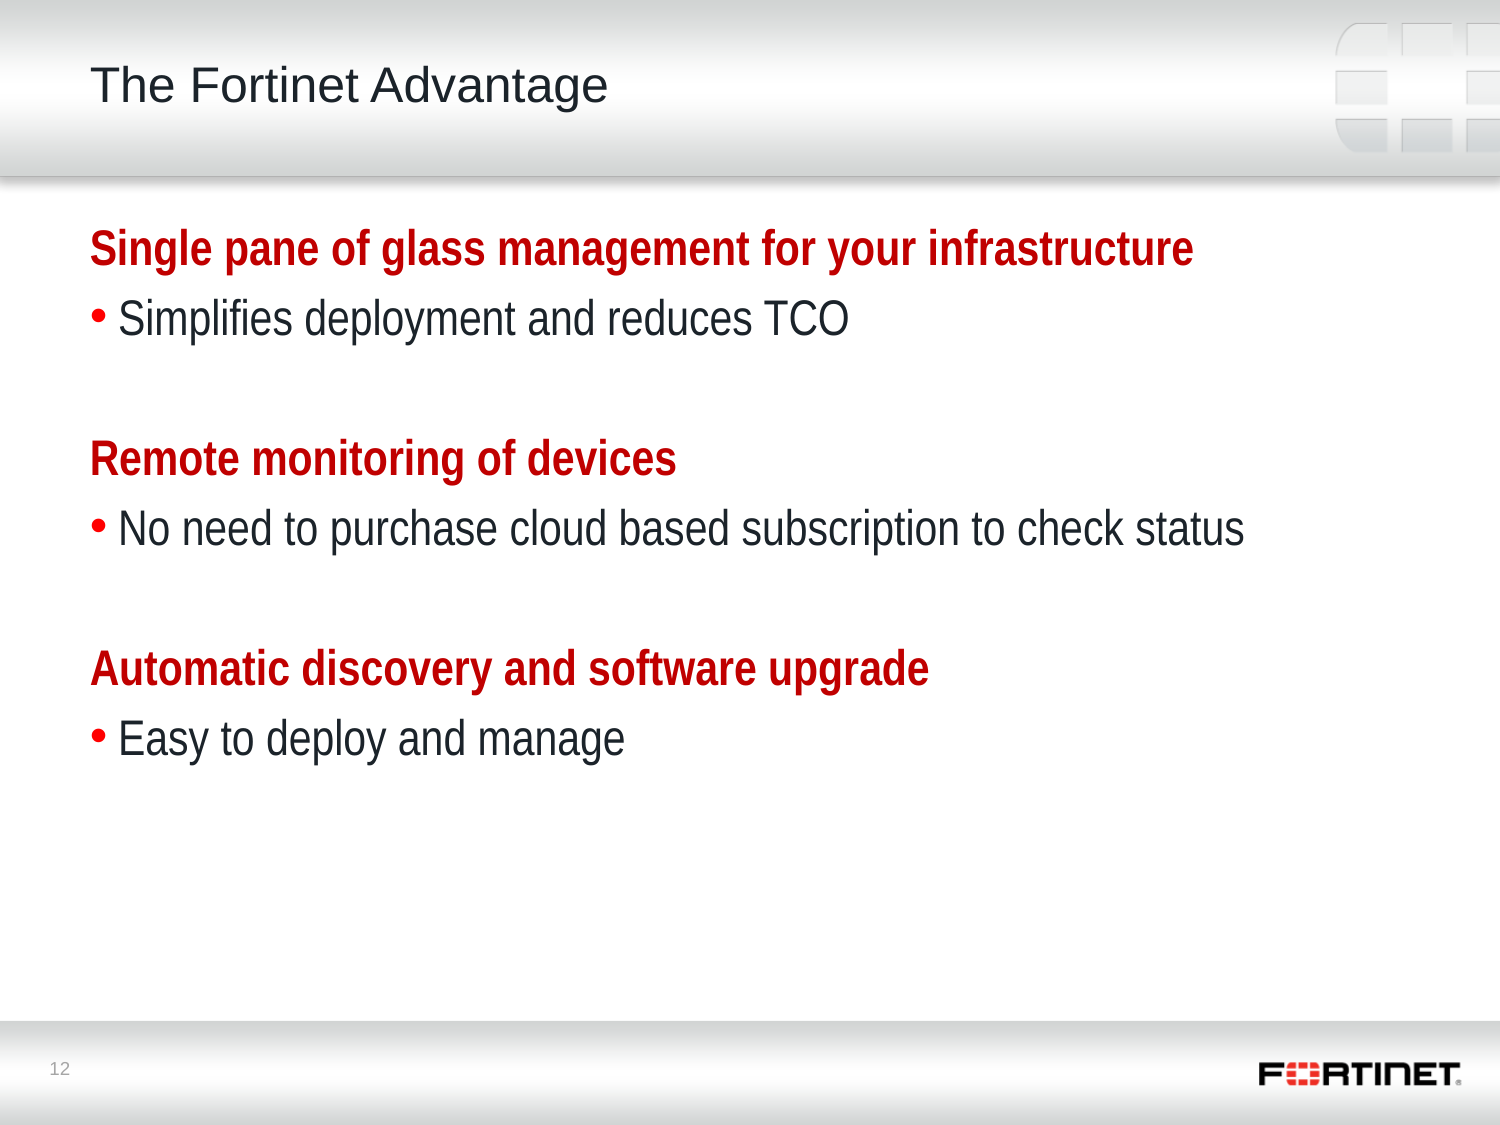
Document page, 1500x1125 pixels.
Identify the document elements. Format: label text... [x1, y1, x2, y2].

picture [0, 0, 1500, 1125]
list Single pane of glass management for your infrastructure Simplifies deployment and reduces TCO Remote monitoring of devices No need to purchase cloud based subscription to check status Automatic discovery and software upgrade Easy to deploy and manage [75, 208, 1425, 976]
title The Fortinet Advantage [75, 45, 1425, 138]
